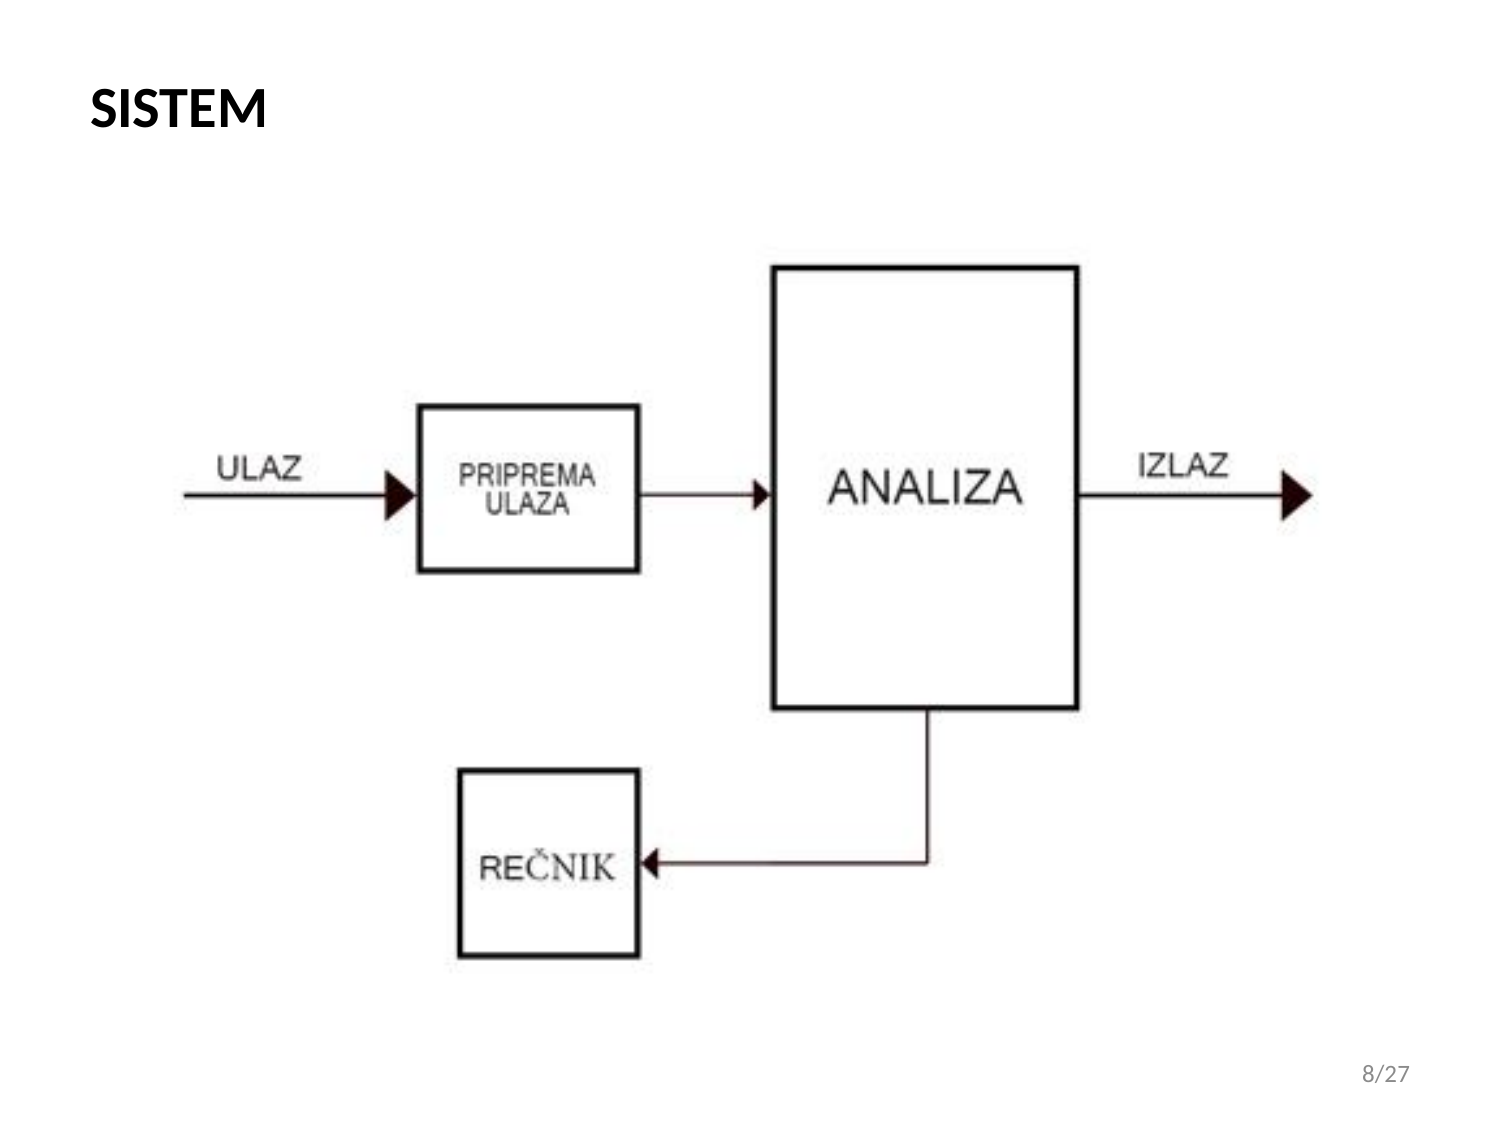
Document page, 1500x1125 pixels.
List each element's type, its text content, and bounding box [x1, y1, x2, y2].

slide_number 8/27 [1074, 1042, 1425, 1103]
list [112, 162, 1413, 1045]
title SISTEM [75, 45, 1425, 163]
